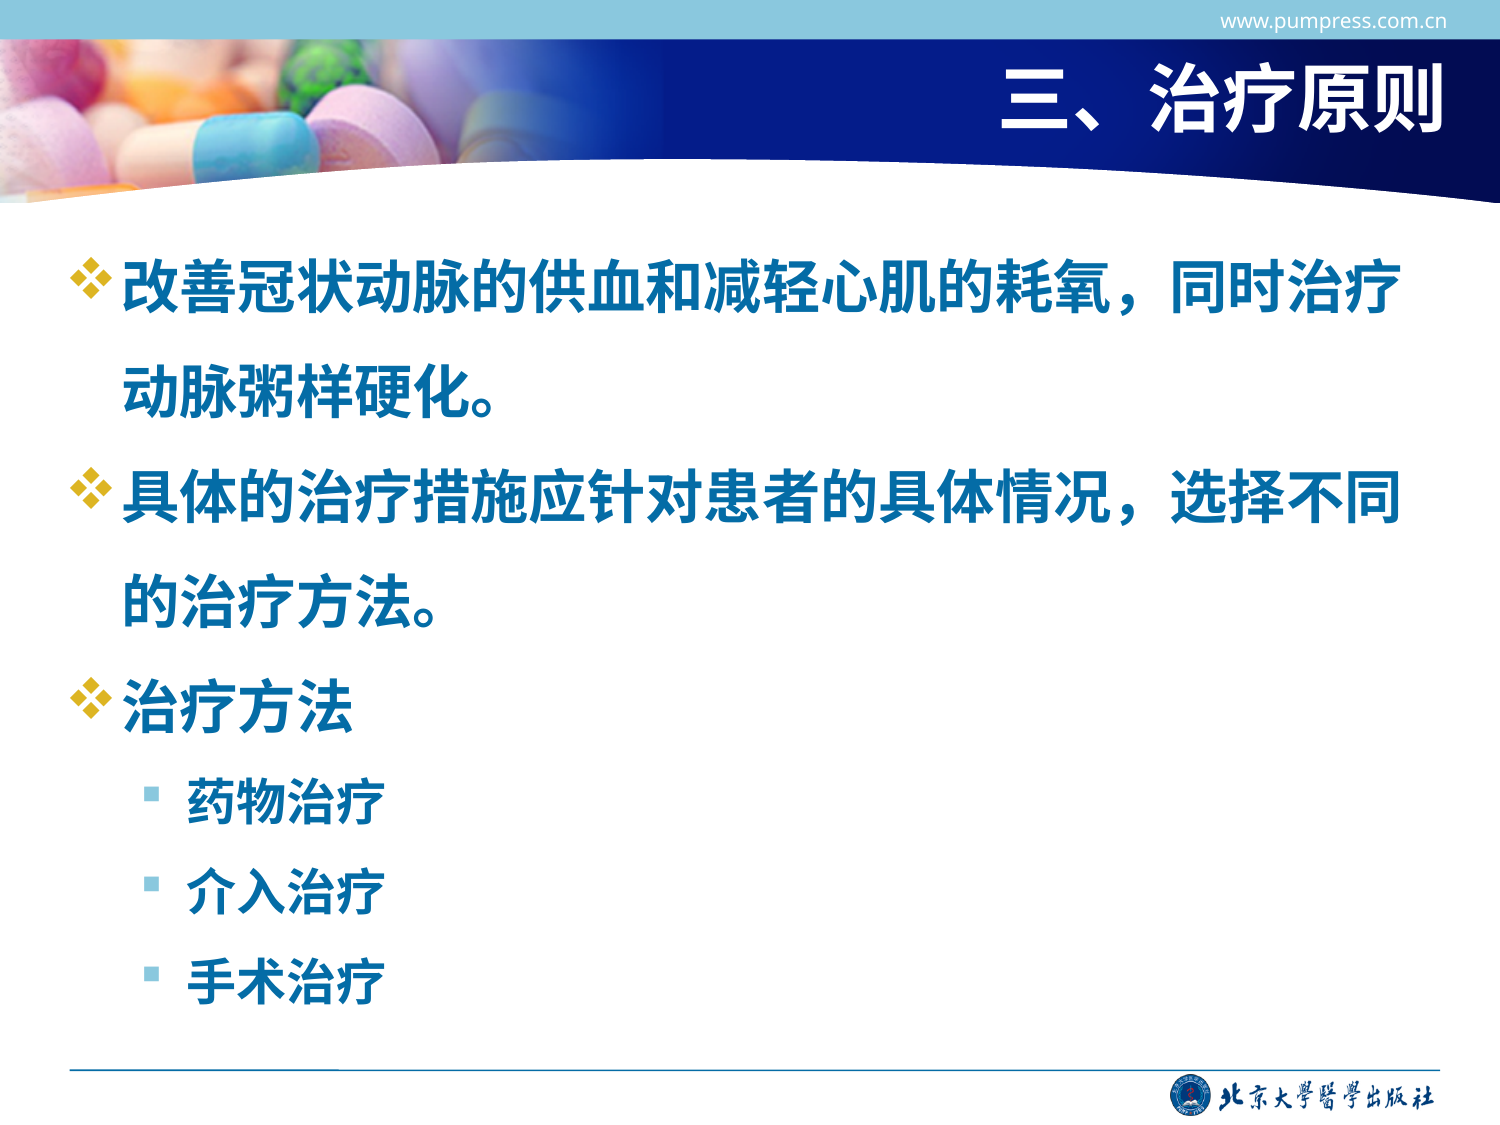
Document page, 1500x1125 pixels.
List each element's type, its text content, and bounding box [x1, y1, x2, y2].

list 改善冠状动脉的供血和减轻心肌的耗氧，同时治疗动脉粥样硬化。 具体的治疗措施应针对患者的具体情况，选择不同的治疗方法。 治疗方法 药物治疗 介入治疗 手术治疗 [49, 207, 1463, 1071]
slide_number www.pumpress.com.cn [1024, 0, 1463, 38]
picture [0, 40, 1500, 203]
picture [1170, 1074, 1436, 1118]
title 三、治疗原则 [137, 49, 1463, 143]
